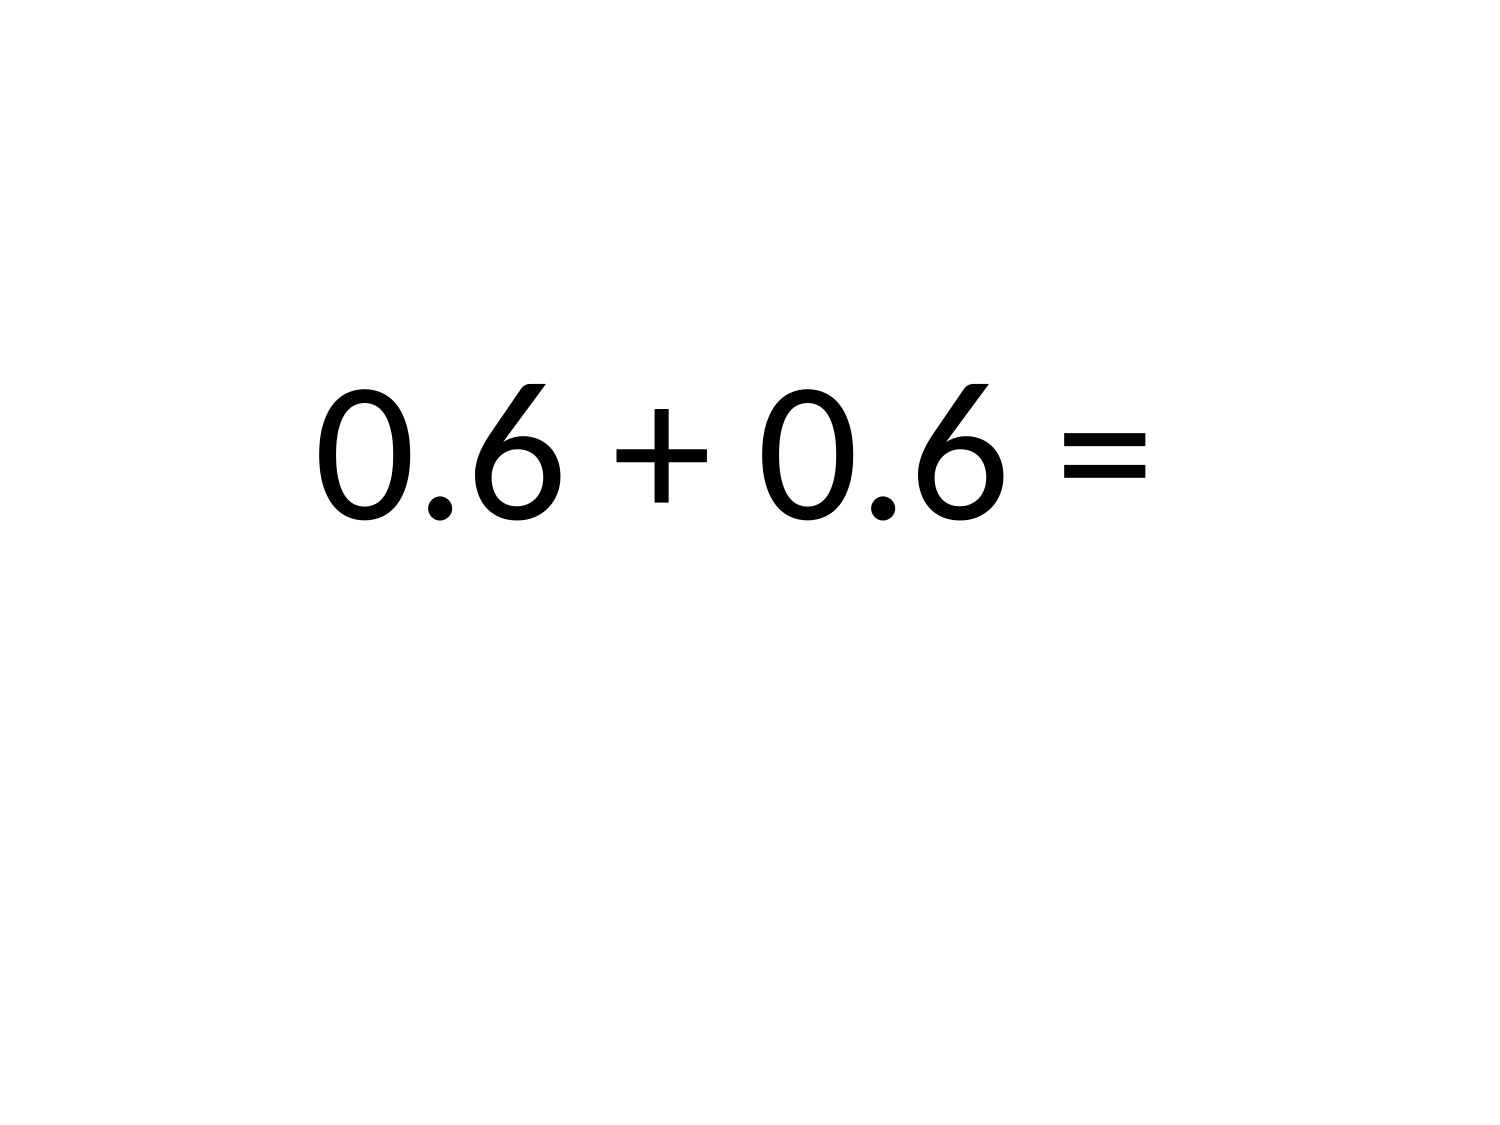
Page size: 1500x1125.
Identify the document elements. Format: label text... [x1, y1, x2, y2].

text_box 0.6 + 0.6 = [300, 312, 1225, 568]
